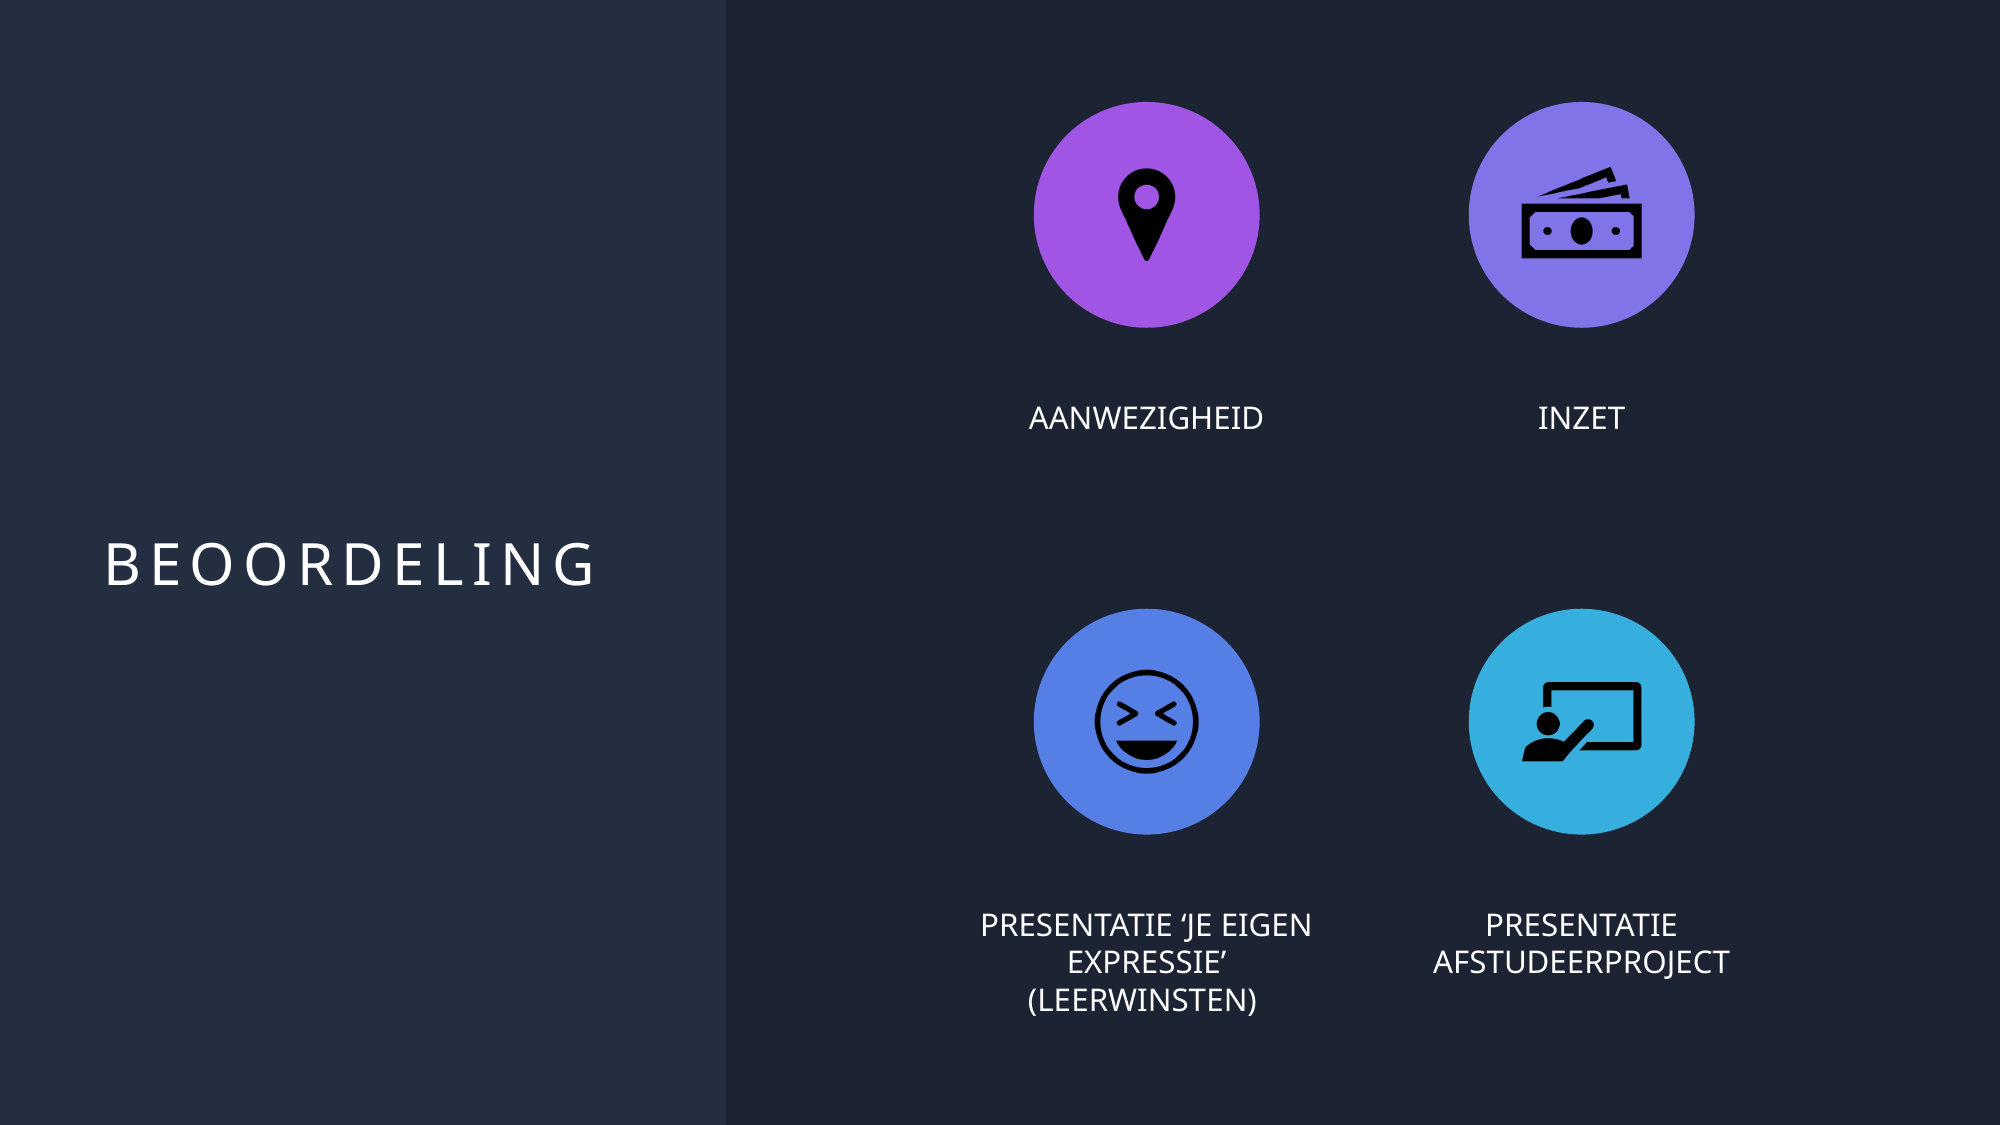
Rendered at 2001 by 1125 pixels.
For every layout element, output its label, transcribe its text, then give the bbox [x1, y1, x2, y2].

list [816, 88, 1912, 1037]
text_box [0, 0, 725, 1125]
title Beoordeling [88, 177, 634, 947]
text_box [725, 0, 2000, 1125]
